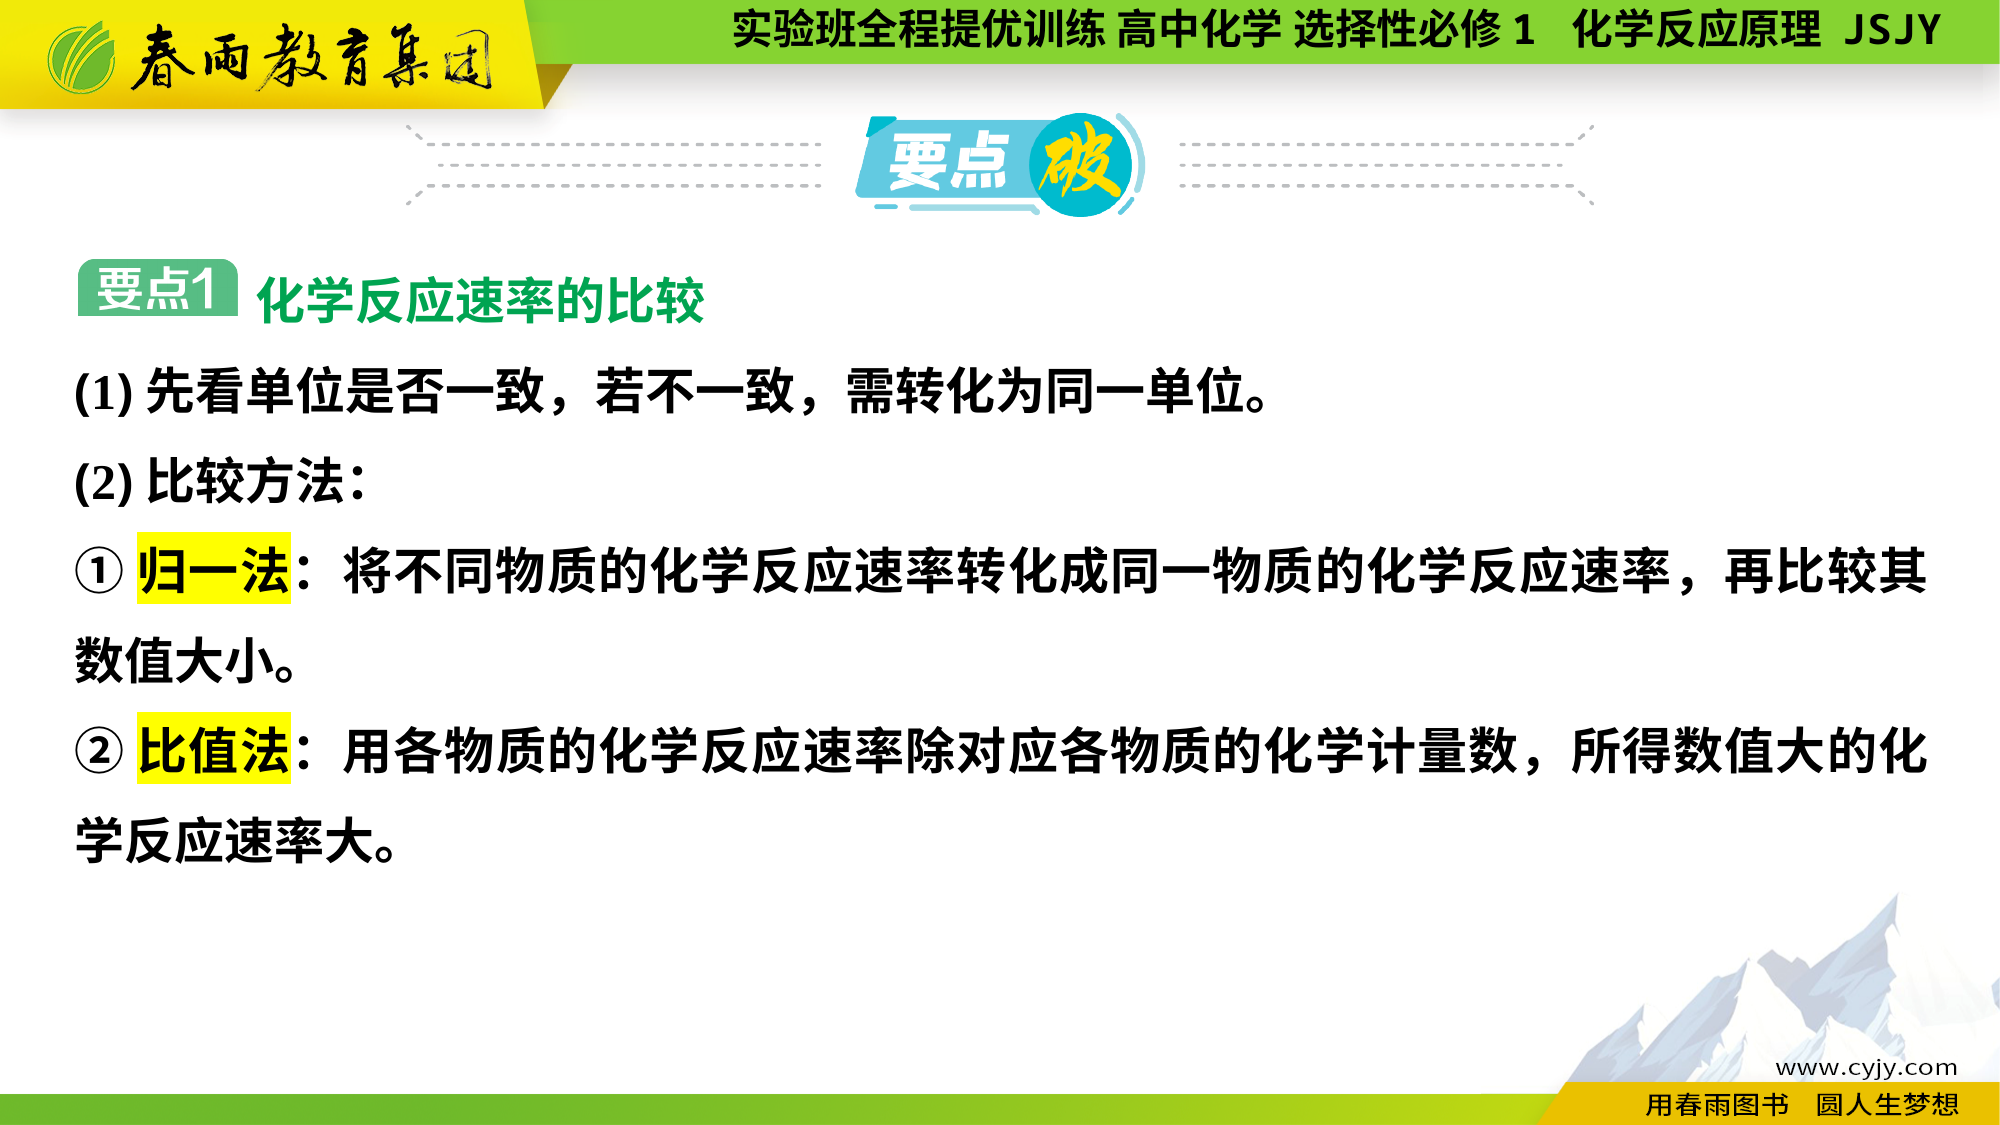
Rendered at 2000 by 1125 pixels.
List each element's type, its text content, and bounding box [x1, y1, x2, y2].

picture [0, 0, 2000, 1125]
list 化学反应速率的比较 (1)先看单位是否一致，若不一致，需转化为同一单位。 (2)比较方法： ①归一法：将不同物质的化学反应速率转化成同一物质的化学反应速率，再比较其数值大小。 ②比值法：用各物质的化学反应速率除对应各物质的化学计量数，所得数值大的化学反应速率大。 [59, 232, 1944, 872]
